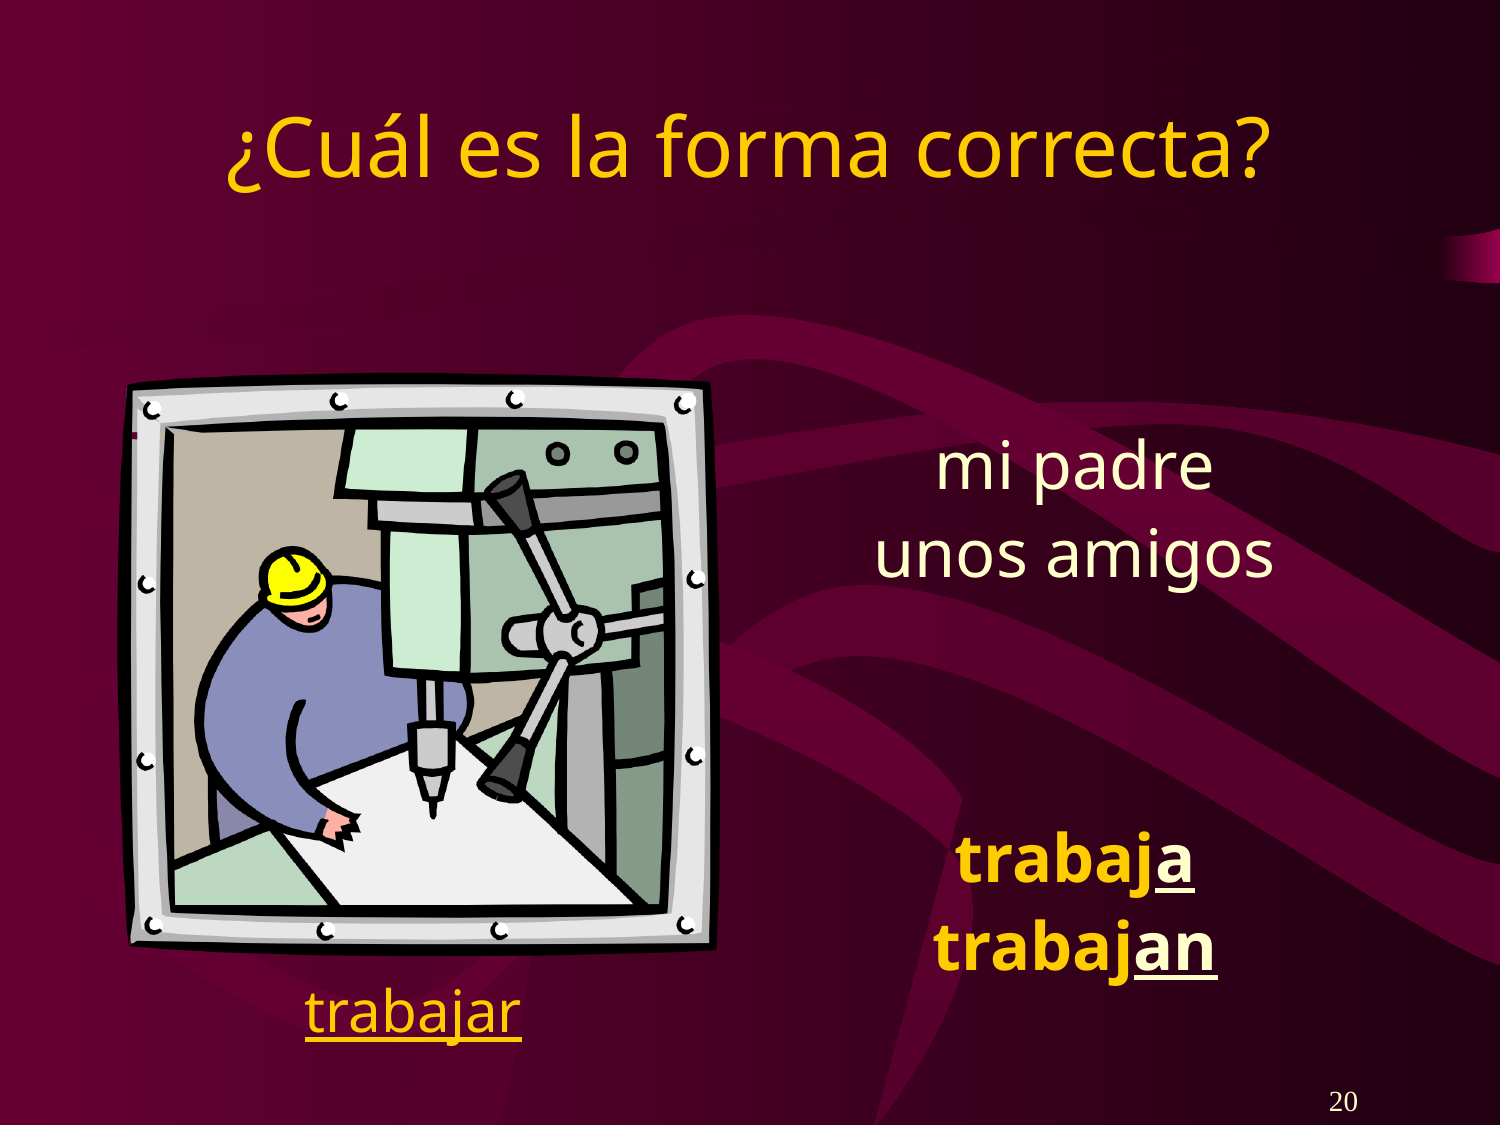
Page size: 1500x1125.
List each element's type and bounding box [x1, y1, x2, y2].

picture [112, 367, 726, 961]
text_box [0, 0, 1500, 1125]
